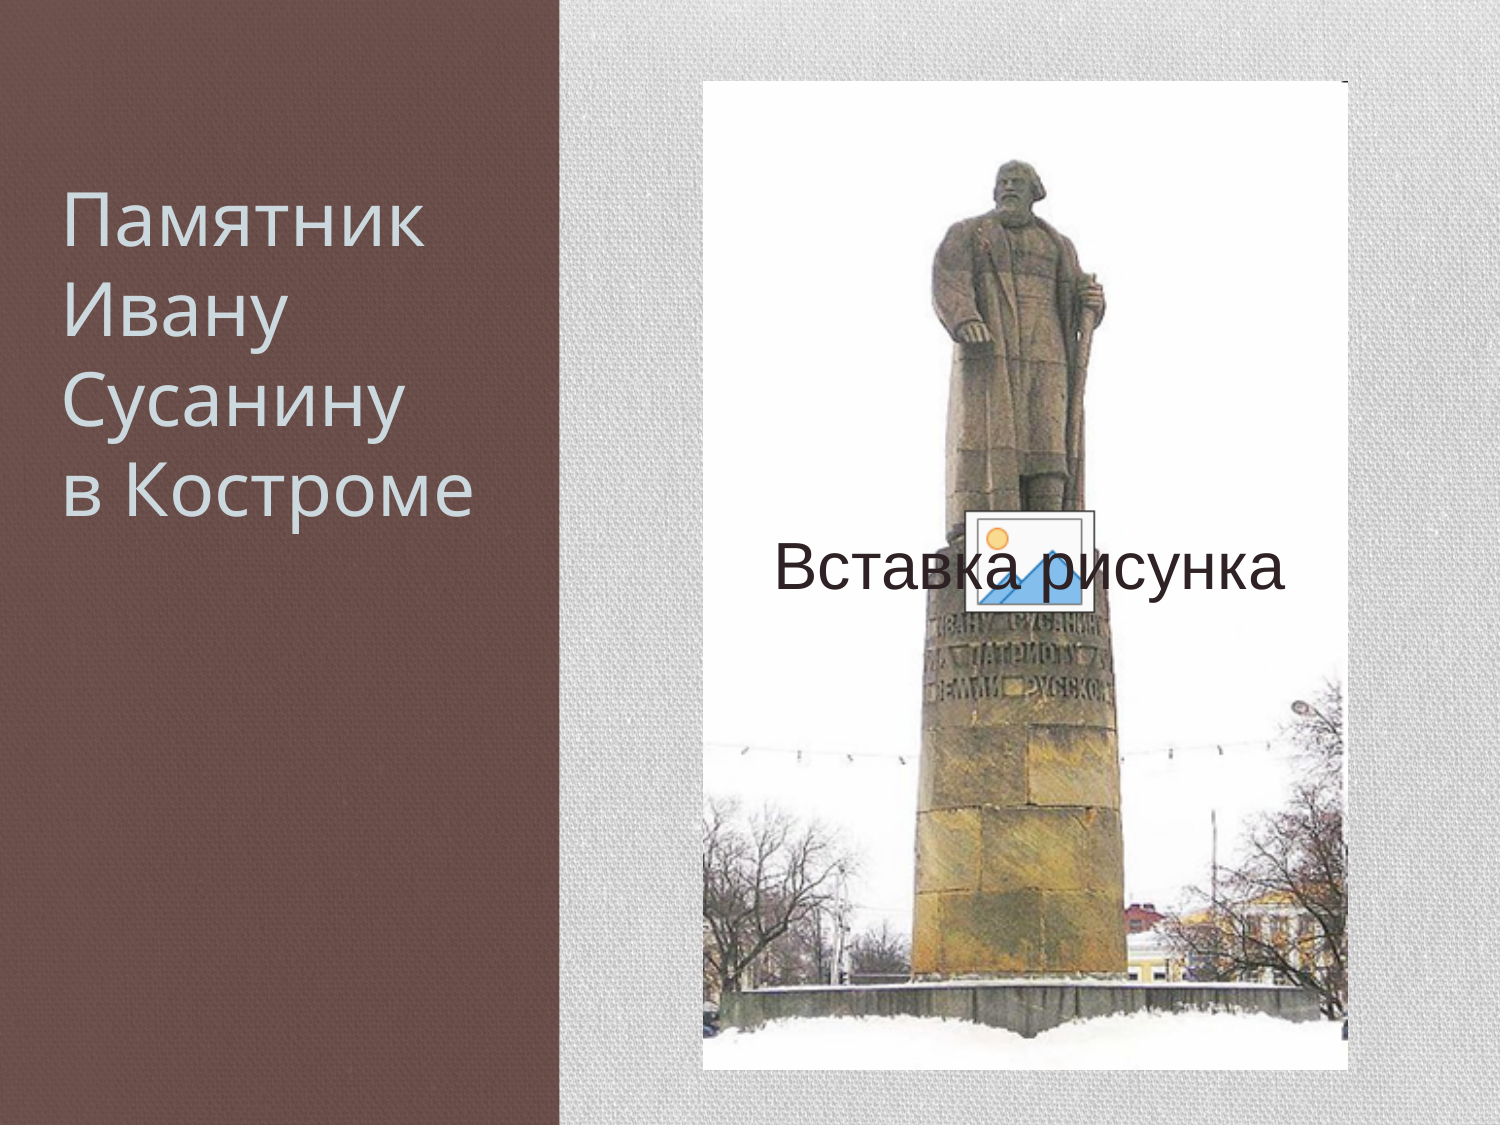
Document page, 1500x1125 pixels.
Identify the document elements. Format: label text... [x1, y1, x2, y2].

list [53, 0, 518, 764]
title Памятник Ивану Сусанину в Костроме [45, 37, 53, 540]
picture [559, 0, 1500, 1125]
